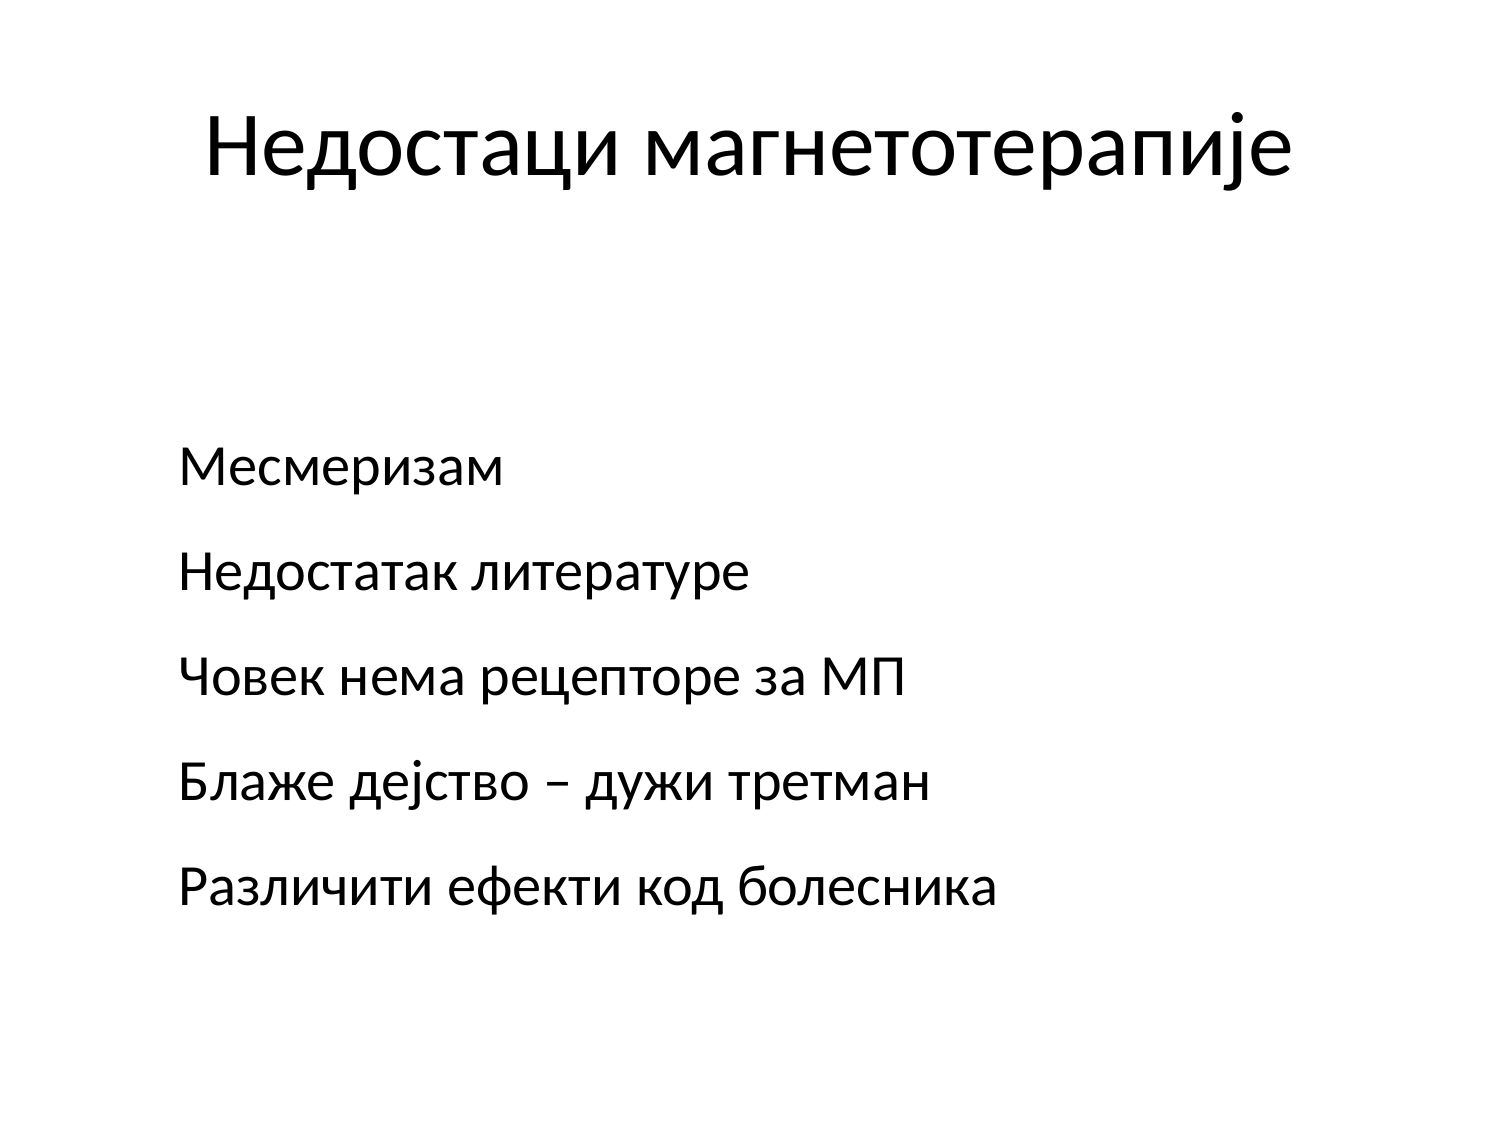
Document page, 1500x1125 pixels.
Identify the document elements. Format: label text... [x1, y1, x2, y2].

text_box Месмеризам Недостатак литературе Човек нема рецепторе за МП Блаже дејство – дужи третман Различити ефекти код болесника [163, 384, 1125, 924]
title Недостаци магнетотерапије [75, 45, 1425, 233]
